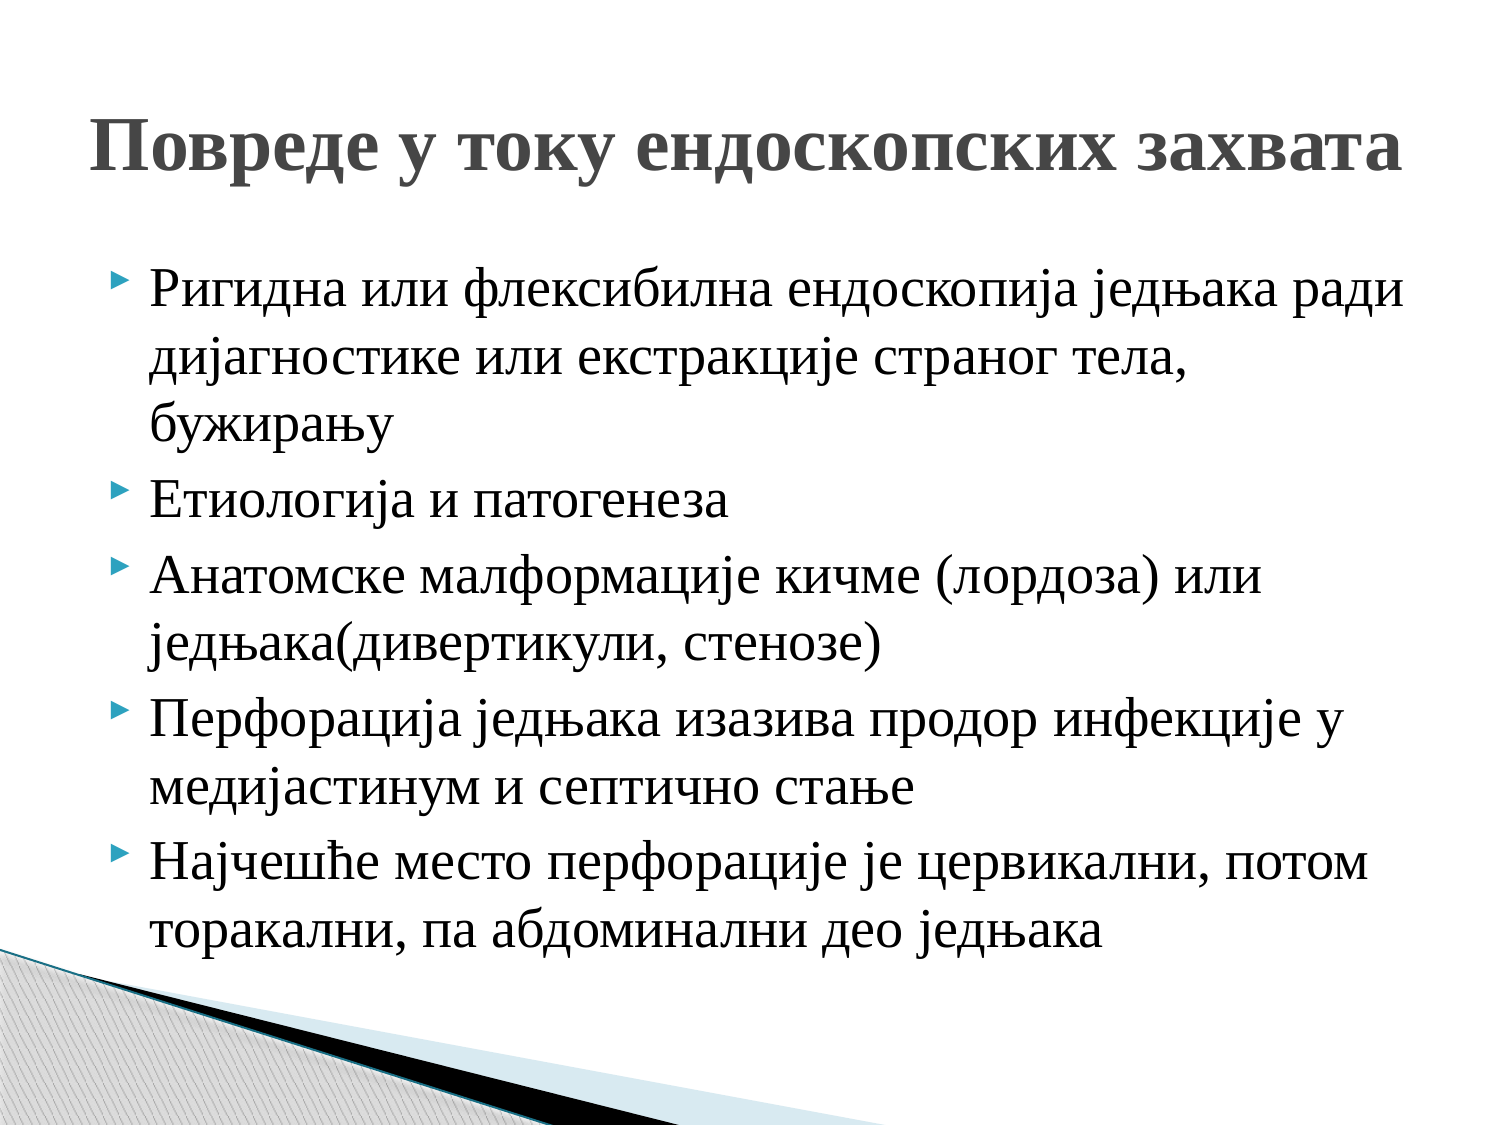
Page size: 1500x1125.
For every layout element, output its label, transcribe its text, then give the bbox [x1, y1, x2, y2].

title Повреде у току ендоскопских захвата [75, 45, 1425, 233]
list Ригидна или флексибилна ендоскопија једњака ради дијагностике или екстракције страног тела, бужирању Етиологија и патогенеза Анатомске малформације кичме (лордоза) или једњака(дивертикули, стенозе) Перфорација једњака изазива продор инфекције у медијастинум и септично стање Најчешће место перфорације је цервикални, потом торакални, па абдоминални део једњака [75, 243, 1425, 986]
